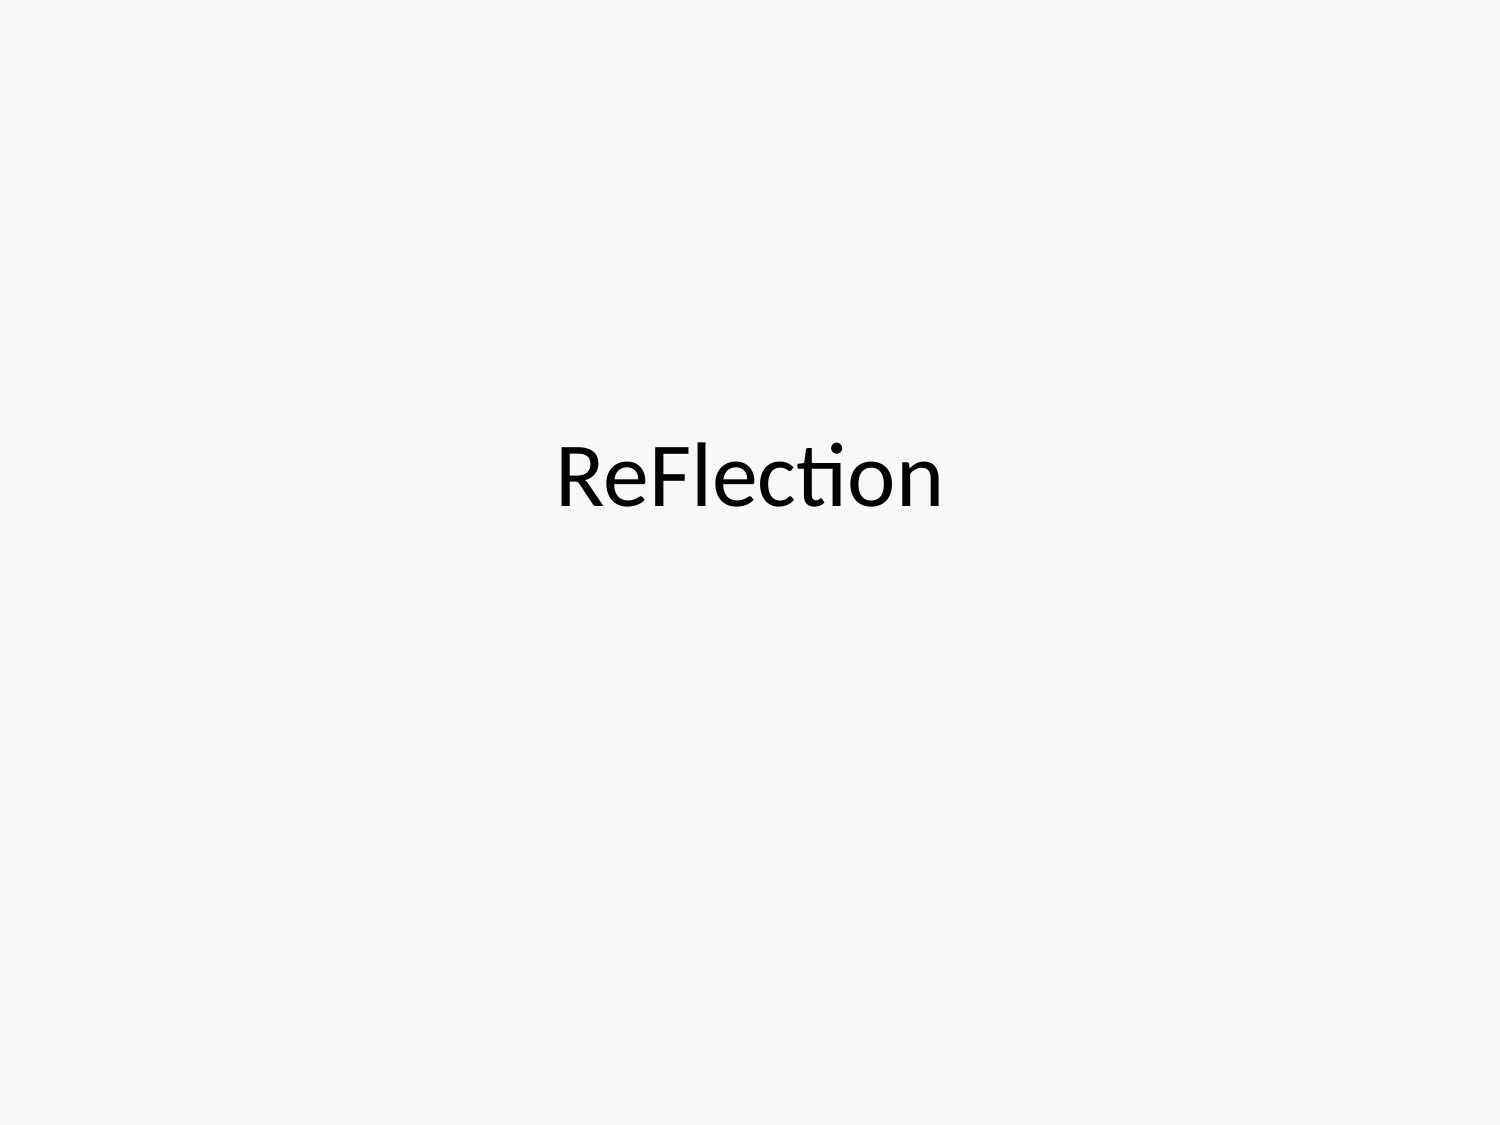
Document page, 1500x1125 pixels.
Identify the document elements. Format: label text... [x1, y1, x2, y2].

title ReFlection [112, 349, 1388, 591]
